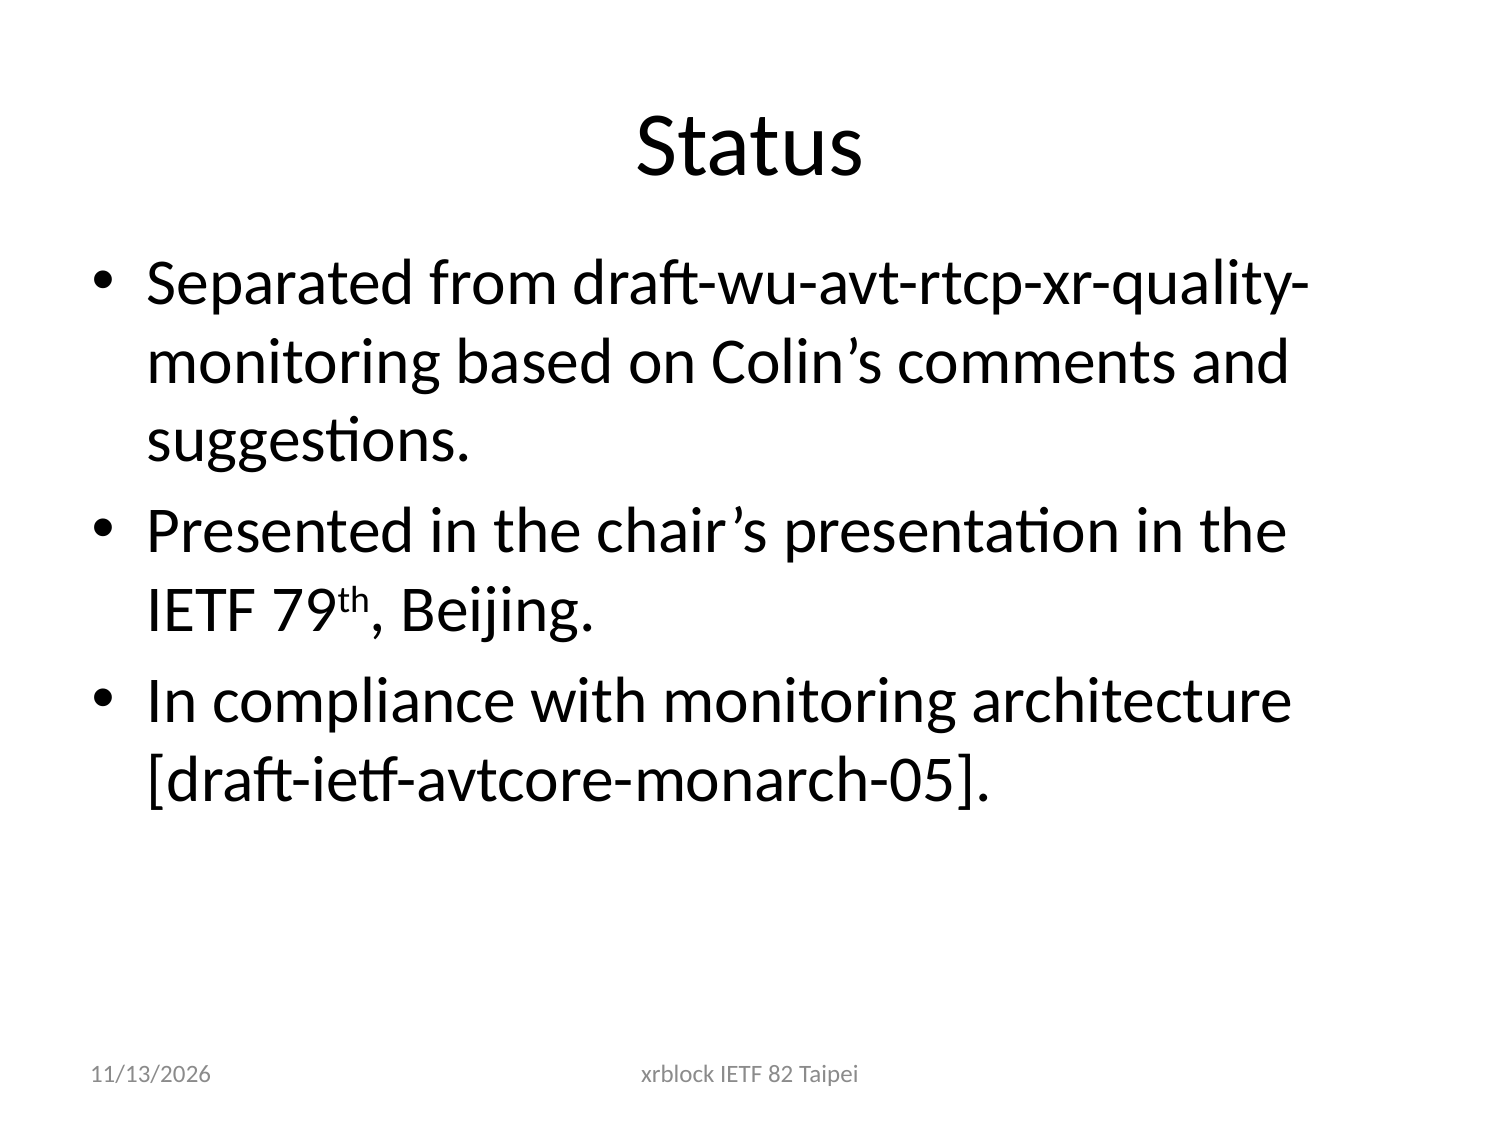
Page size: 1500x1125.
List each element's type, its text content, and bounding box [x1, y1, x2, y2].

title Status [75, 45, 1425, 233]
list Separated from draft-wu-avt-rtcp-xr-quality-monitoring based on Colin’s comments and suggestions. Presented in the chair’s presentation in the IETF 79th, Beijing. In compliance with monitoring architecture [draft-ietf-avtcore-monarch-05]. [76, 231, 1427, 823]
footer xrblock IETF 82 Taipei [512, 1042, 988, 1103]
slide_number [75, 1042, 425, 1103]
